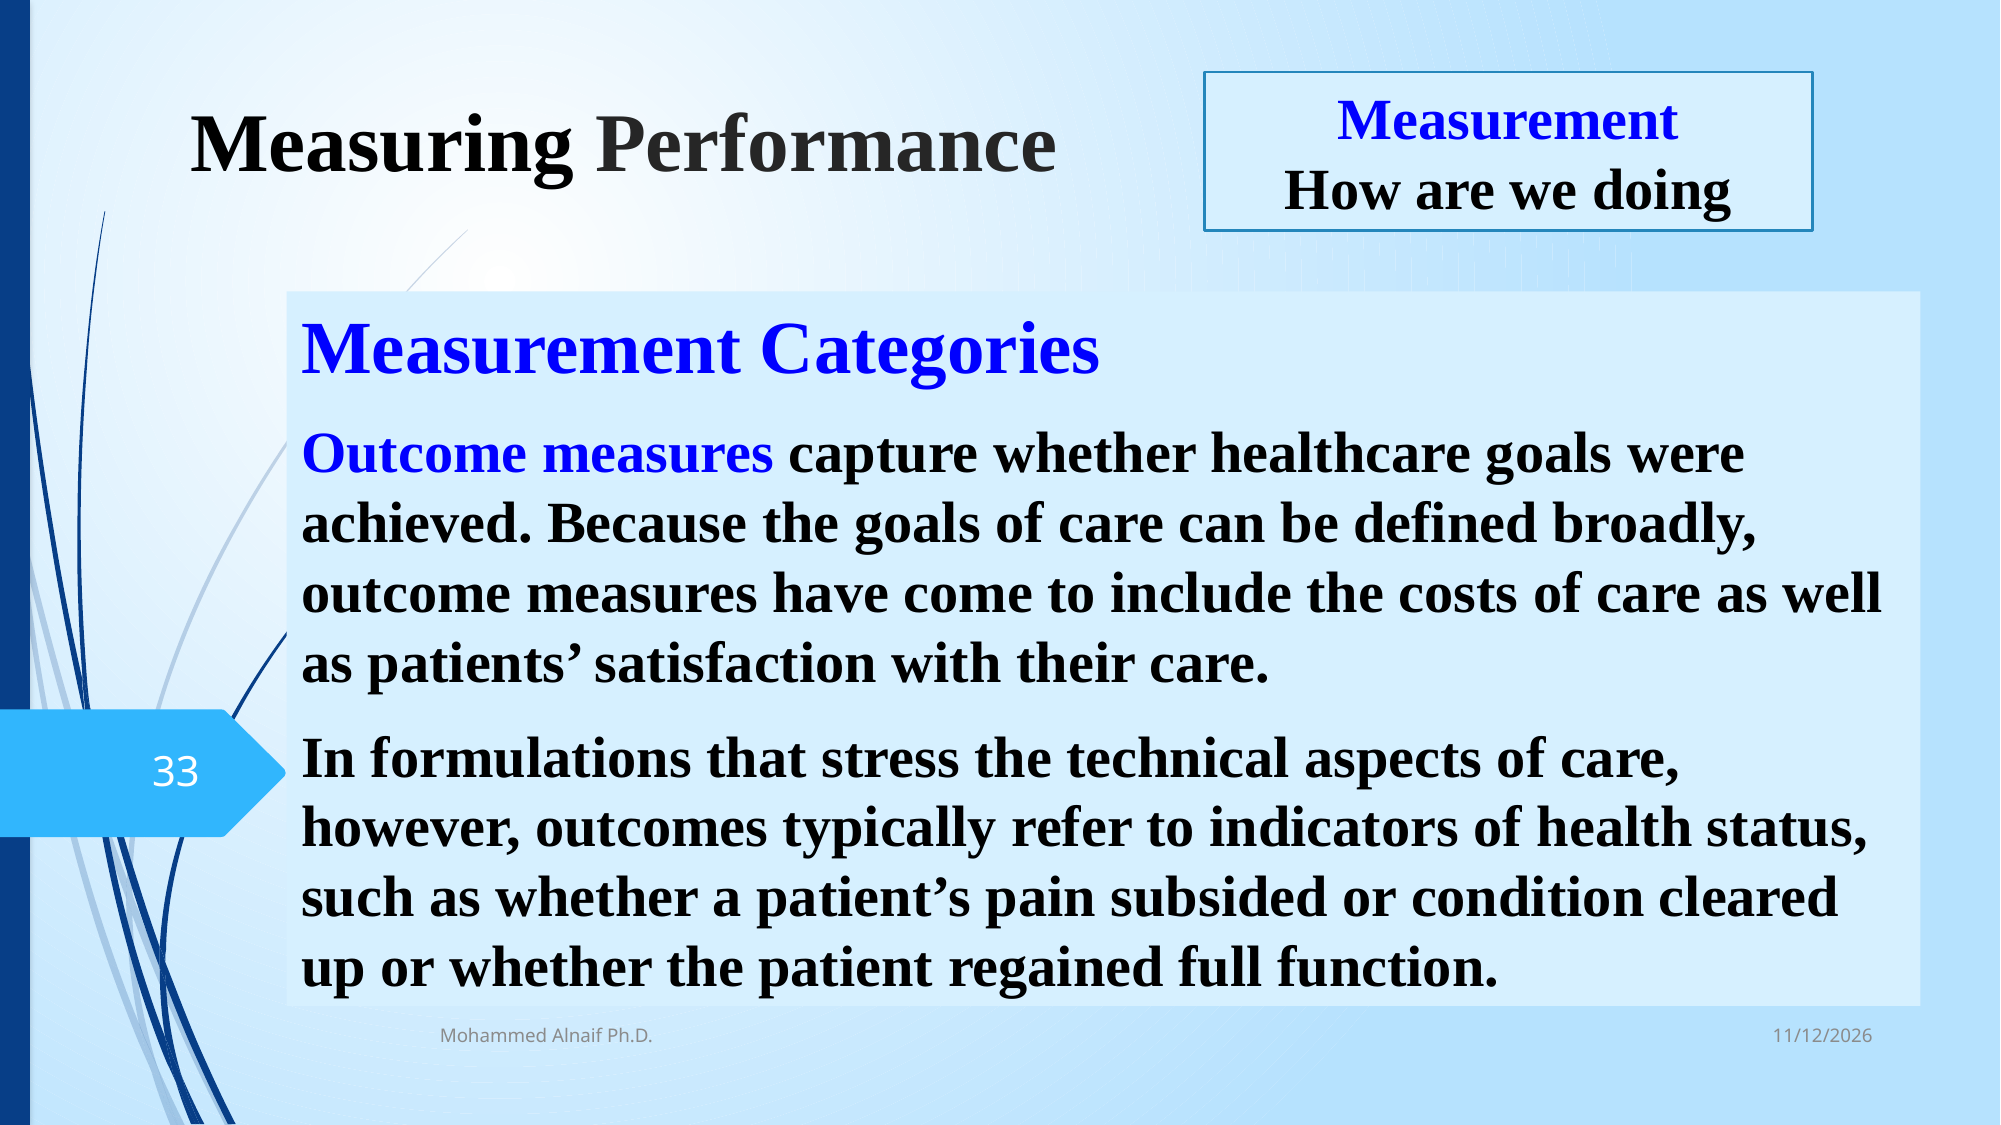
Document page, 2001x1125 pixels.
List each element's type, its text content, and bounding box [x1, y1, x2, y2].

title Measuring Performance [175, 42, 1122, 196]
text_box Measurement How are we doing [1203, 71, 1814, 232]
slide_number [1699, 1005, 1888, 1067]
slide_number 33 [87, 743, 216, 803]
subtitle [92, 196, 1967, 1103]
text_box Measurement Categories Outcome measures capture whether healthcare goals were achieved. Because the goals of care can be defined broadly, outcome measures have come to include the costs of care as well as patients’ satisfaction with their care. In formulations that stress the technical aspects of care, however, outcomes typically refer to indicators of health status, such as whether a patient’s pain subsided or condition cleared up or whether the patient regained full function. [286, 291, 1921, 1006]
footer Mohammed Alnaif Ph.D. [424, 1006, 1675, 1067]
